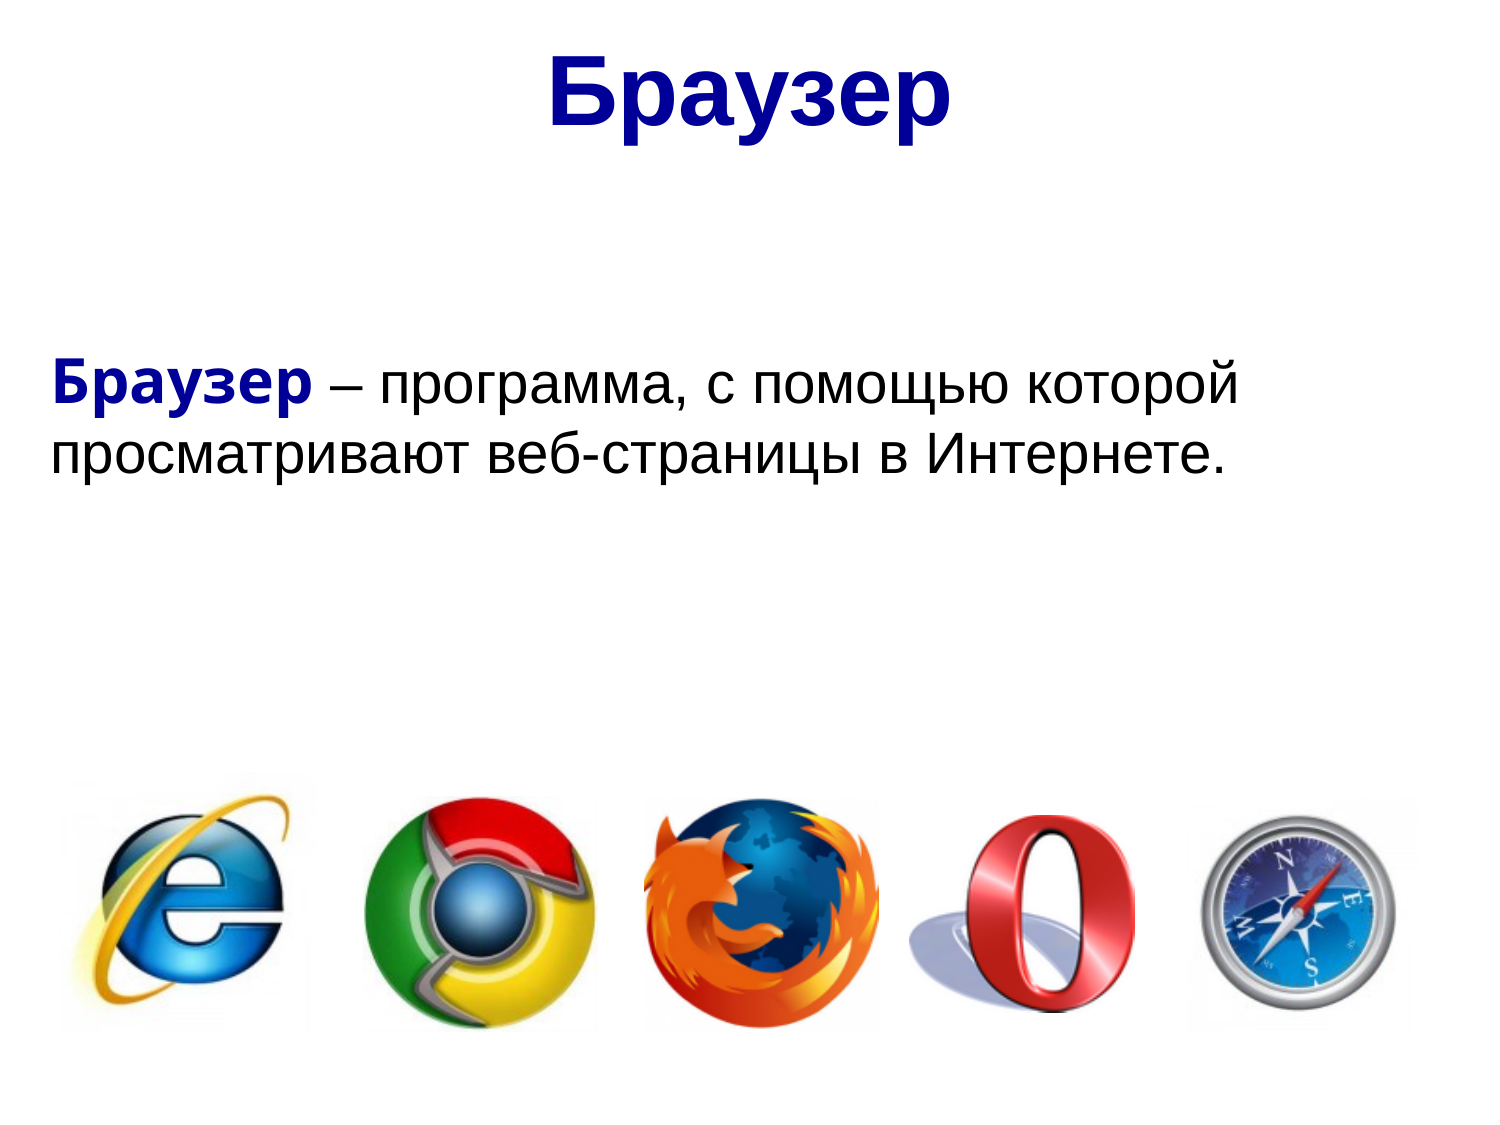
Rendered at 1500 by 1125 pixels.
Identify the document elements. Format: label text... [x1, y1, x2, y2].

title Браузер [0, 0, 1500, 172]
picture [363, 796, 598, 1032]
list Браузер – программа, с помощью которой просматривают веб-страницы в Интернете. [35, 333, 1465, 507]
picture [1183, 796, 1419, 1032]
picture [58, 773, 317, 1032]
picture [644, 796, 880, 1032]
picture [908, 815, 1135, 1013]
